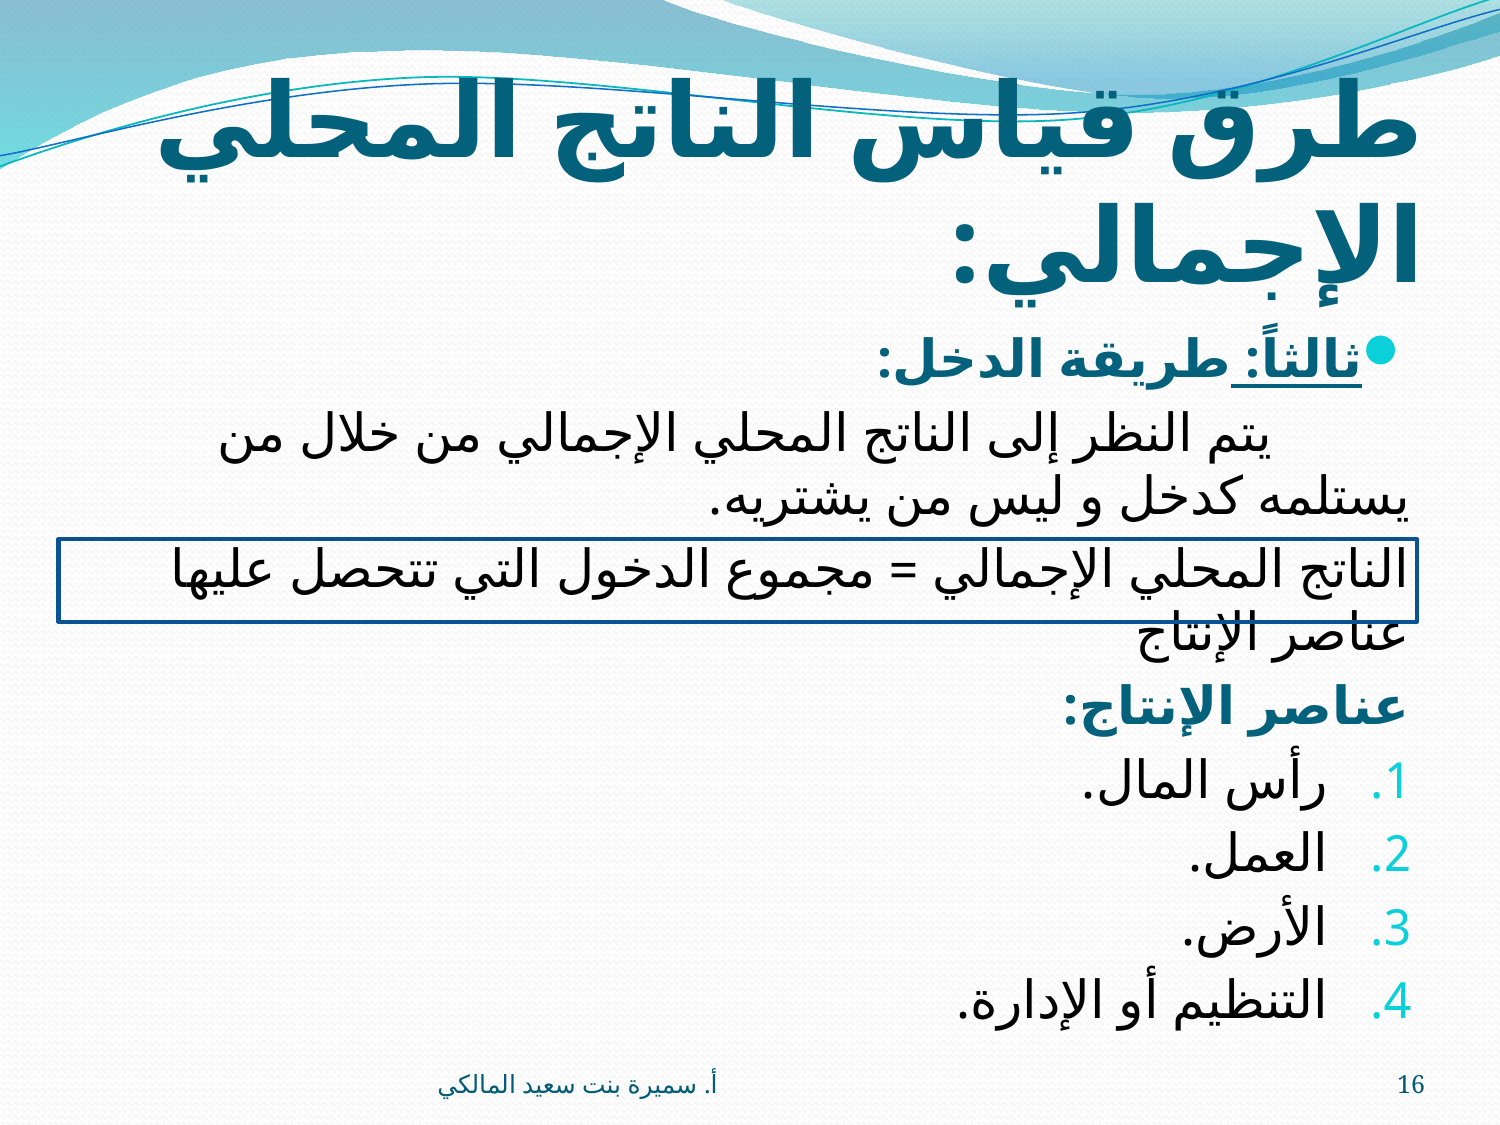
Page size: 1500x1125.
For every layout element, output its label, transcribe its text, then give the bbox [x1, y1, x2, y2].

list ثالثاً: طريقة الدخل: يتم النظر إلى الناتج المحلي الإجمالي من خلال من يستلمه كدخل و ليس من يشتريه. الناتج المحلي الإجمالي = مجموع الدخول التي تتحصل عليها عناصر الإنتاج عناصر الإنتاج: رأس المال. العمل. الأرض. التنظيم أو الإدارة. [75, 317, 1425, 1038]
footer أ. سميرة بنت سعيد المالكي [437, 1042, 988, 1103]
slide_number 16 [1299, 1042, 1425, 1103]
title طرق قياس الناتج المحلي الإجمالي: [75, 115, 1425, 303]
text_box [56, 537, 1419, 624]
